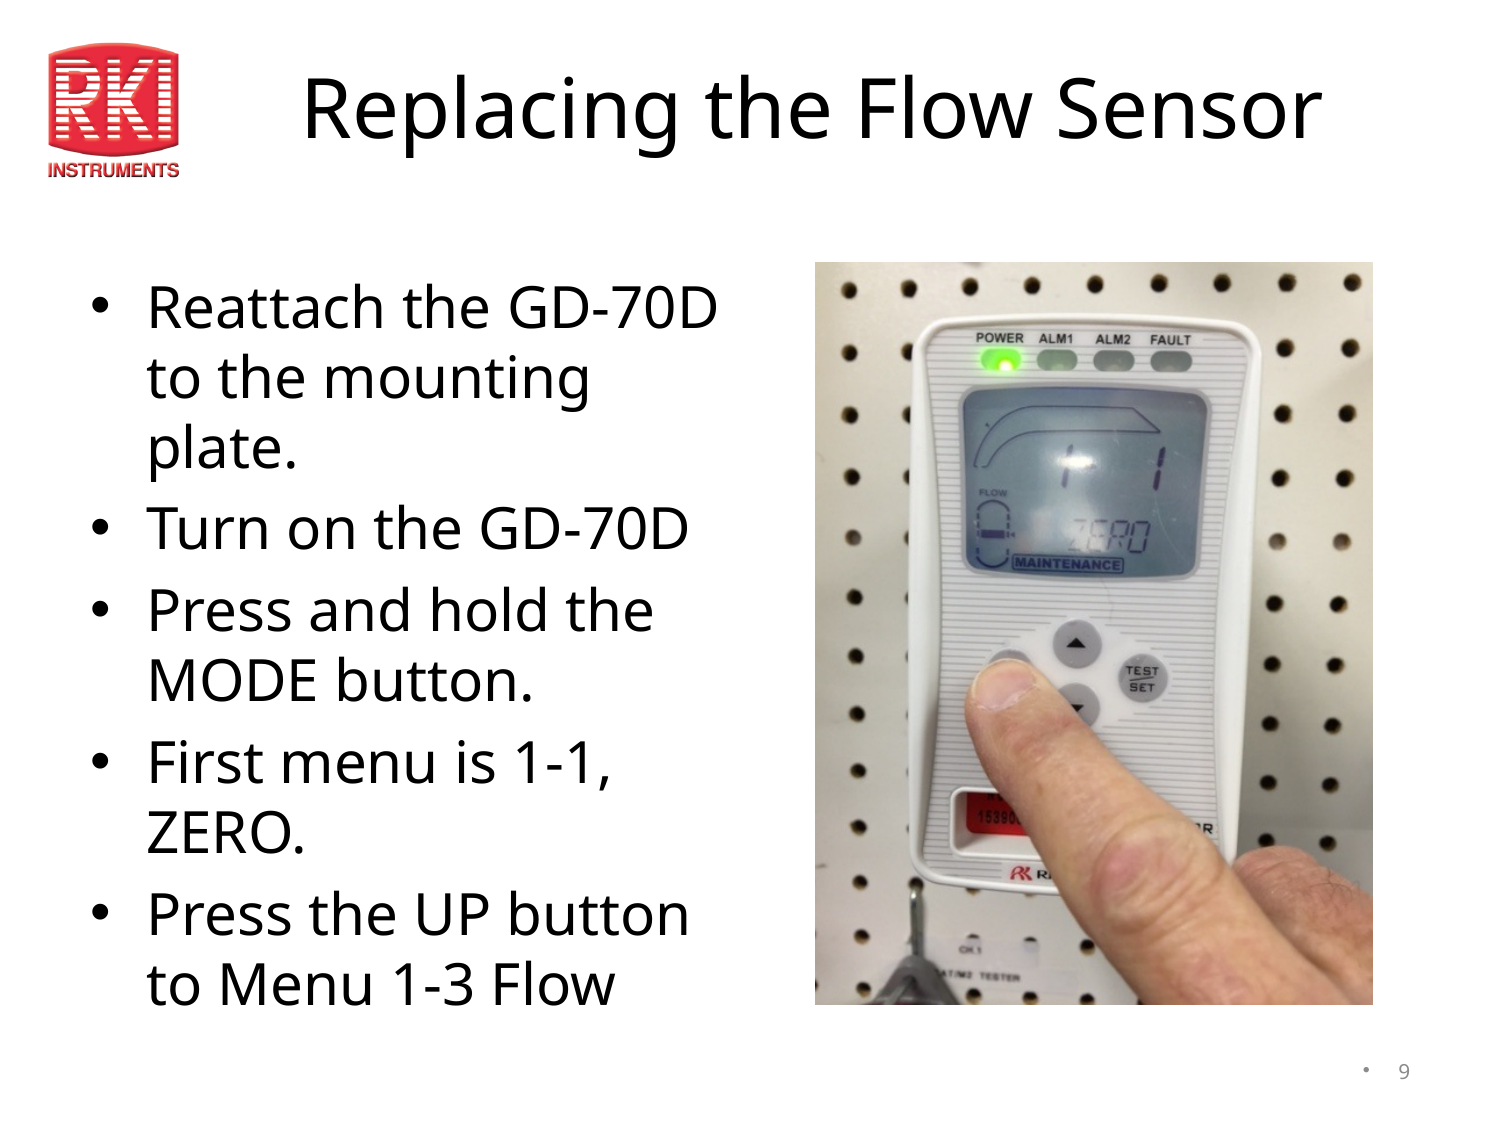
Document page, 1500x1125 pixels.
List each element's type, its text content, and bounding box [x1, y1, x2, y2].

title Replacing the Flow Sensor [175, 49, 1451, 161]
slide_number 9 [1074, 1042, 1425, 1103]
list Reattach the GD-70D to the mounting plate. Turn on the GD-70D Press and hold the MODE button. First menu is 1-1, ZERO. Press the UP button to Menu 1-3 Flow [75, 262, 738, 1005]
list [762, 262, 1426, 1006]
picture [37, 37, 188, 184]
